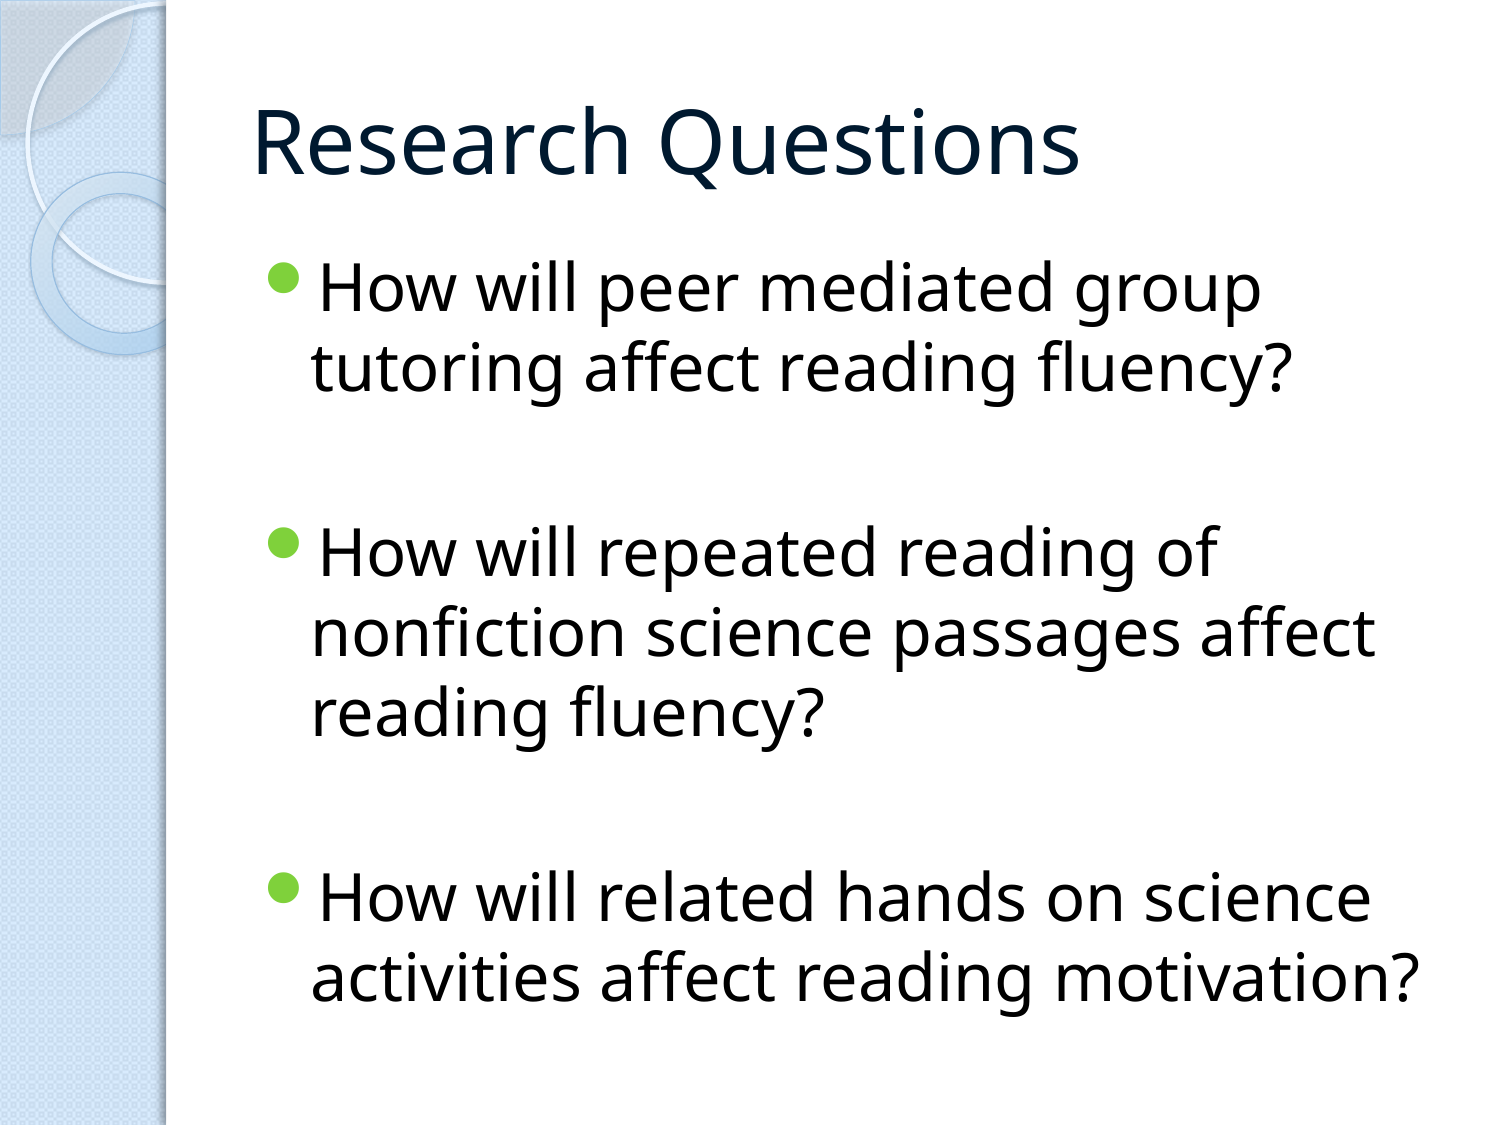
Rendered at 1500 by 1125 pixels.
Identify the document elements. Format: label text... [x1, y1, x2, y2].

list How will peer mediated group tutoring affect reading fluency? How will repeated reading of nonfiction science passages affect reading fluency? How will related hands on science activities affect reading motivation? [235, 237, 1466, 1025]
title Research Questions [235, 45, 1466, 233]
